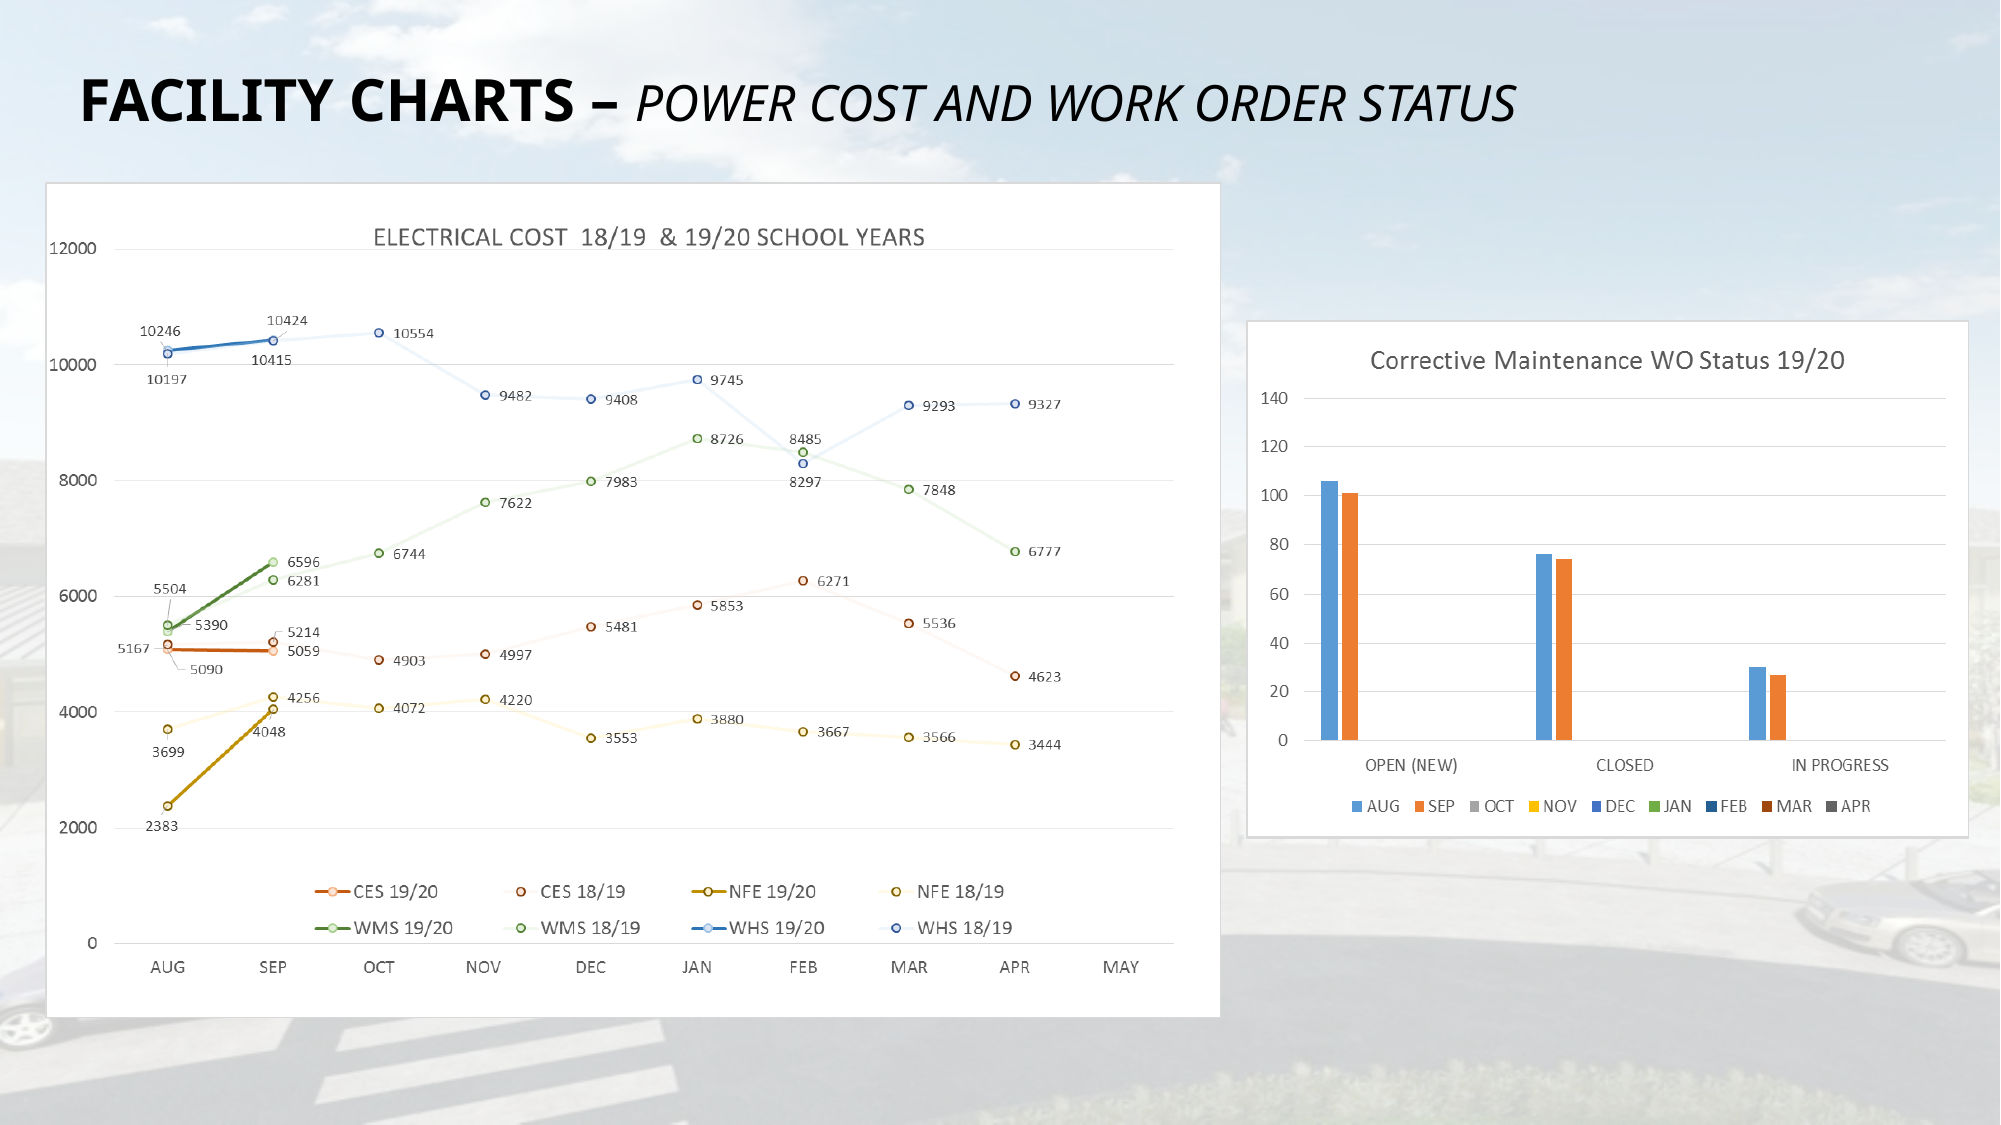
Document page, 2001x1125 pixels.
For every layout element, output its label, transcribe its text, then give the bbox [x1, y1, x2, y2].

title FACILITY CHARTS – POWER COST AND WORK ORDER STATUS [63, 51, 1789, 155]
picture [1246, 320, 1969, 839]
picture [45, 182, 1221, 1018]
